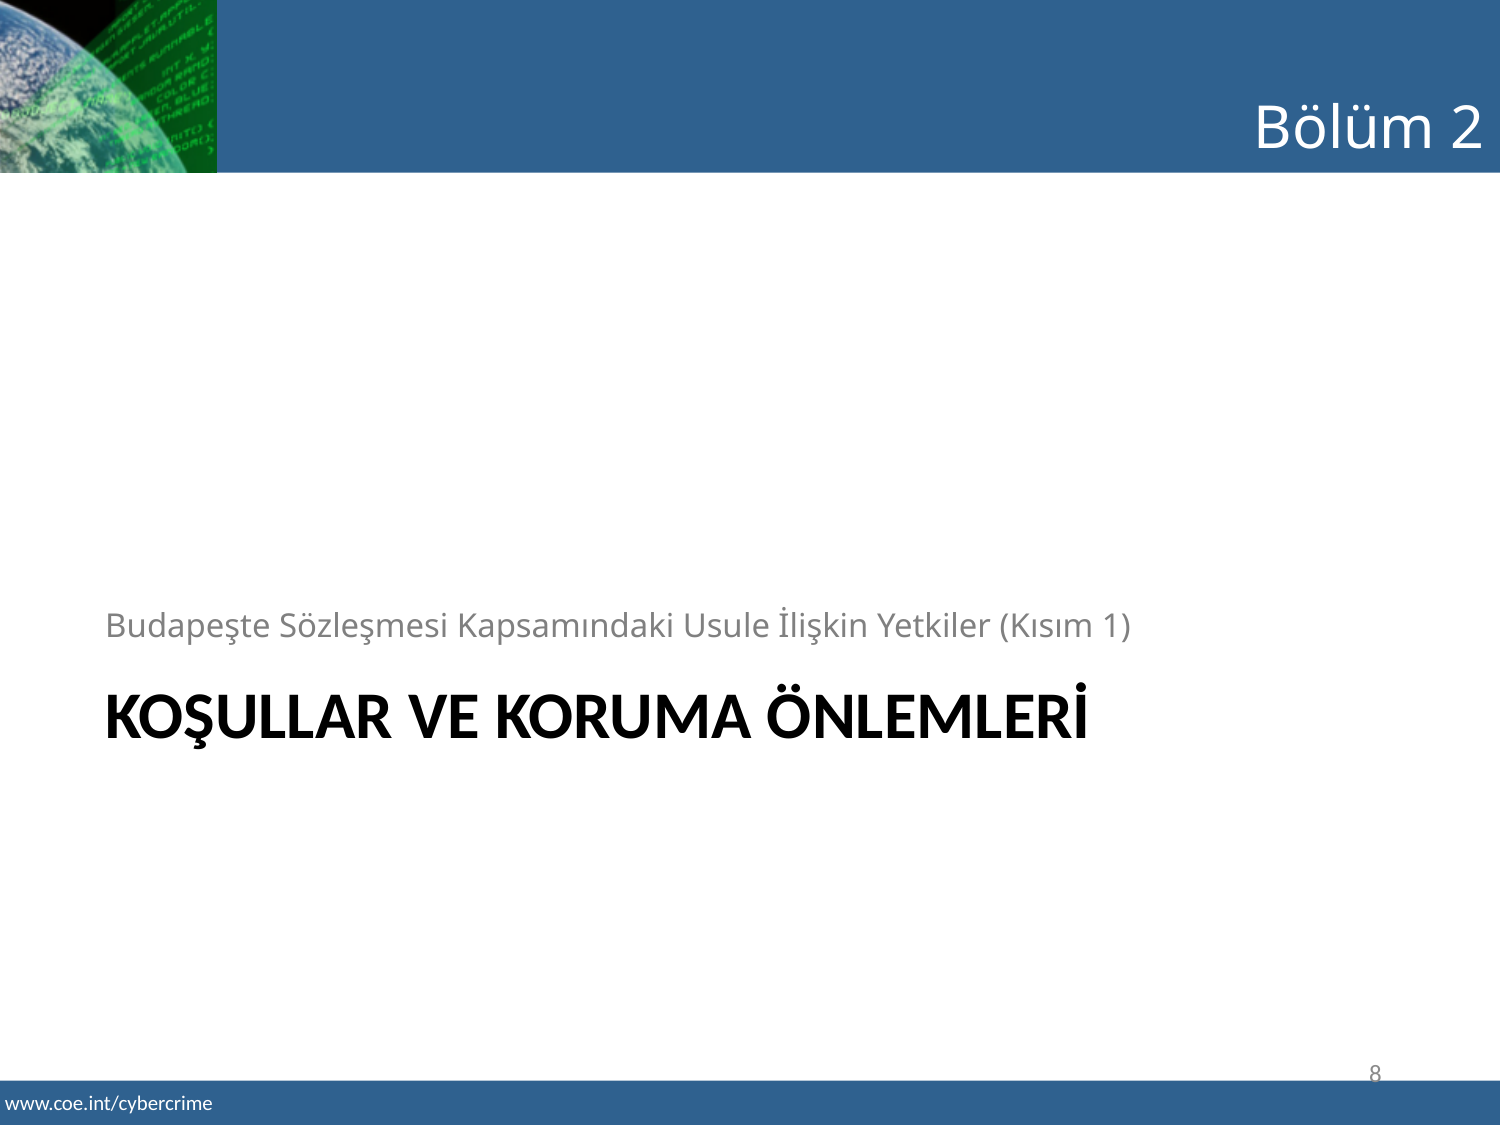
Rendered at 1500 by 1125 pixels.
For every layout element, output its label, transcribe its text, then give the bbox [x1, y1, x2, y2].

slide_number 8 [1059, 1042, 1397, 1103]
picture [0, 0, 217, 173]
list Bölüm 2 [461, 0, 1500, 170]
title Koşullar ve koruma önlemleRİ [90, 674, 1385, 920]
list Budapeşte Sözleşmesi Kapsamındaki Usule İlişkin Yetkiler (Kısım 1) [90, 601, 1385, 674]
